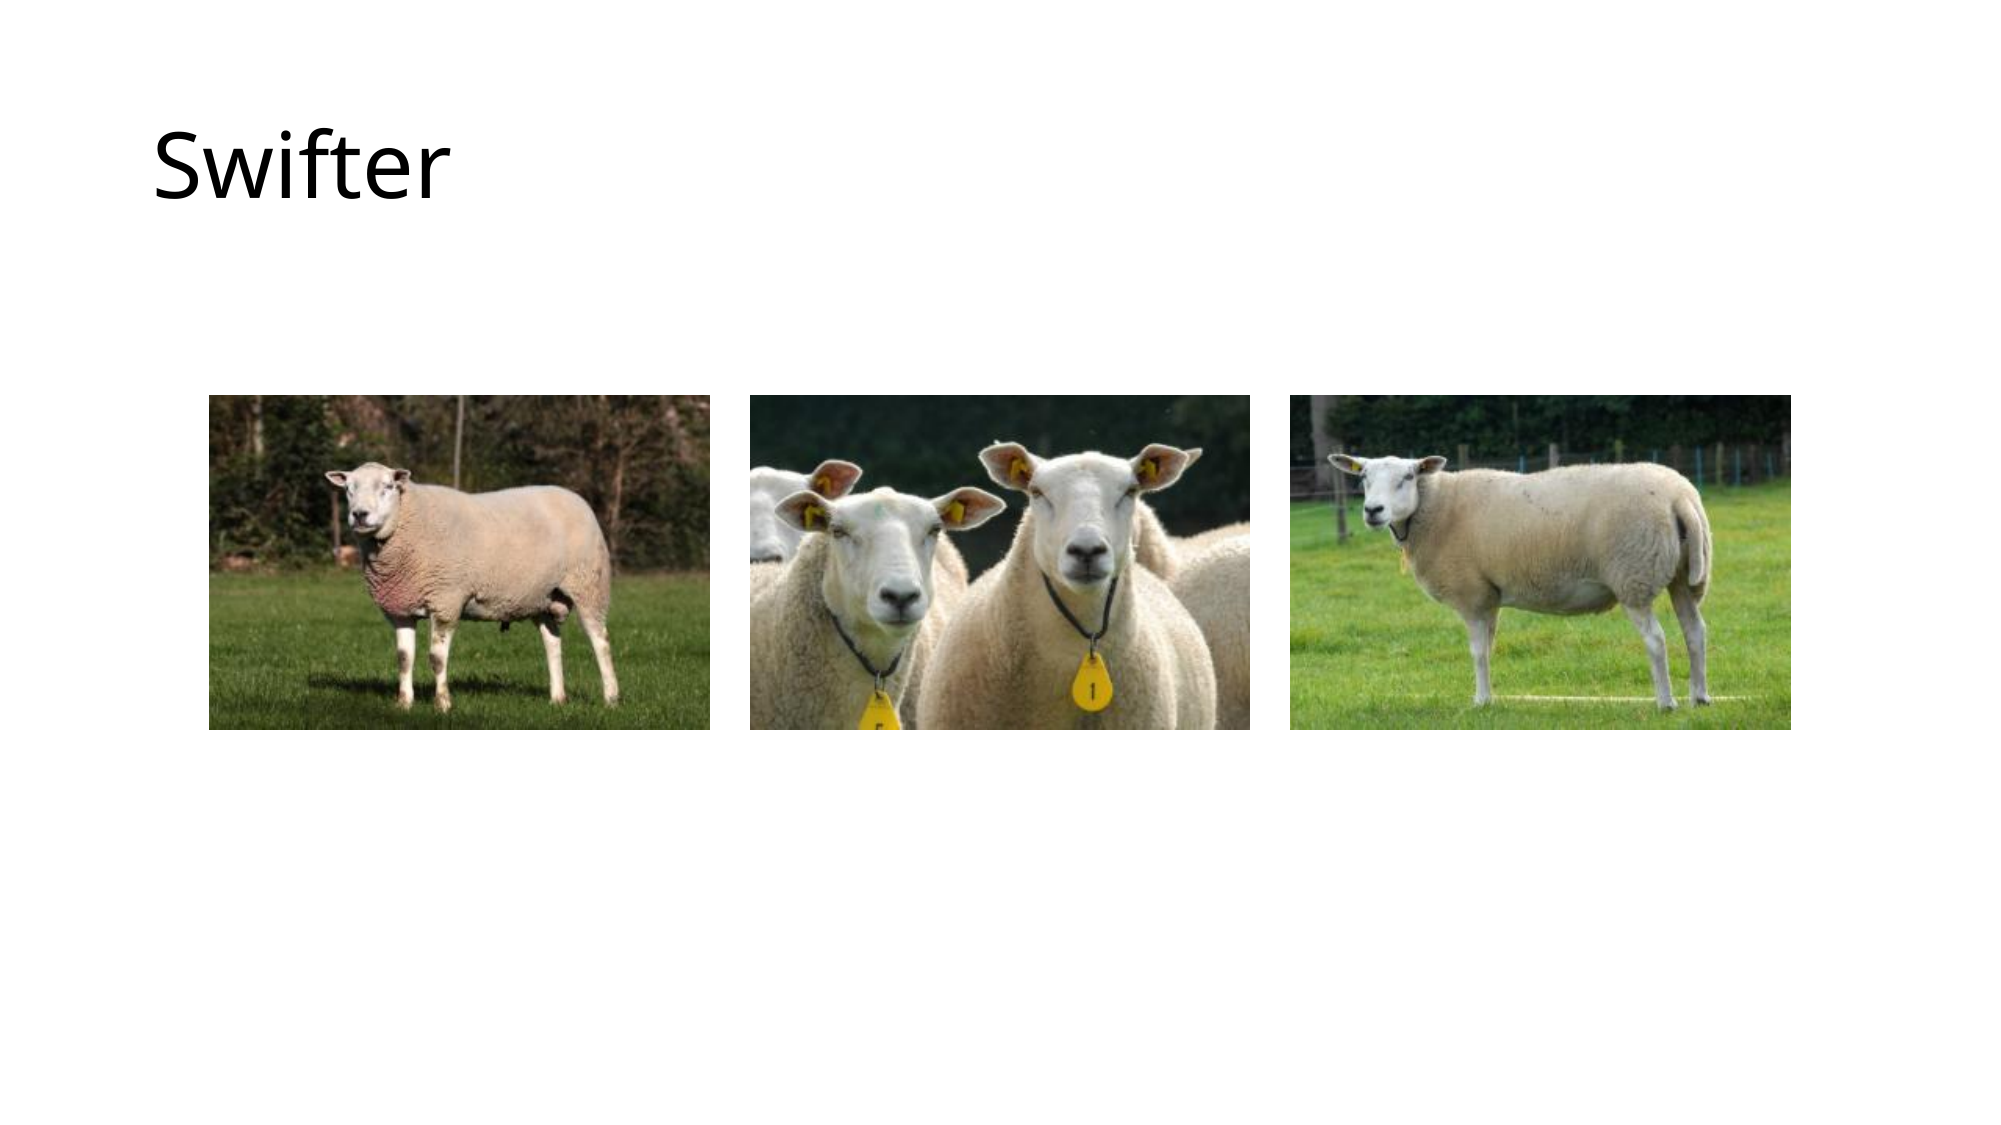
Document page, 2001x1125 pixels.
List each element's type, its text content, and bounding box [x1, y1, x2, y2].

title Swifter [137, 59, 1863, 278]
picture [209, 395, 710, 730]
picture [749, 395, 1250, 730]
picture [1290, 395, 1791, 730]
